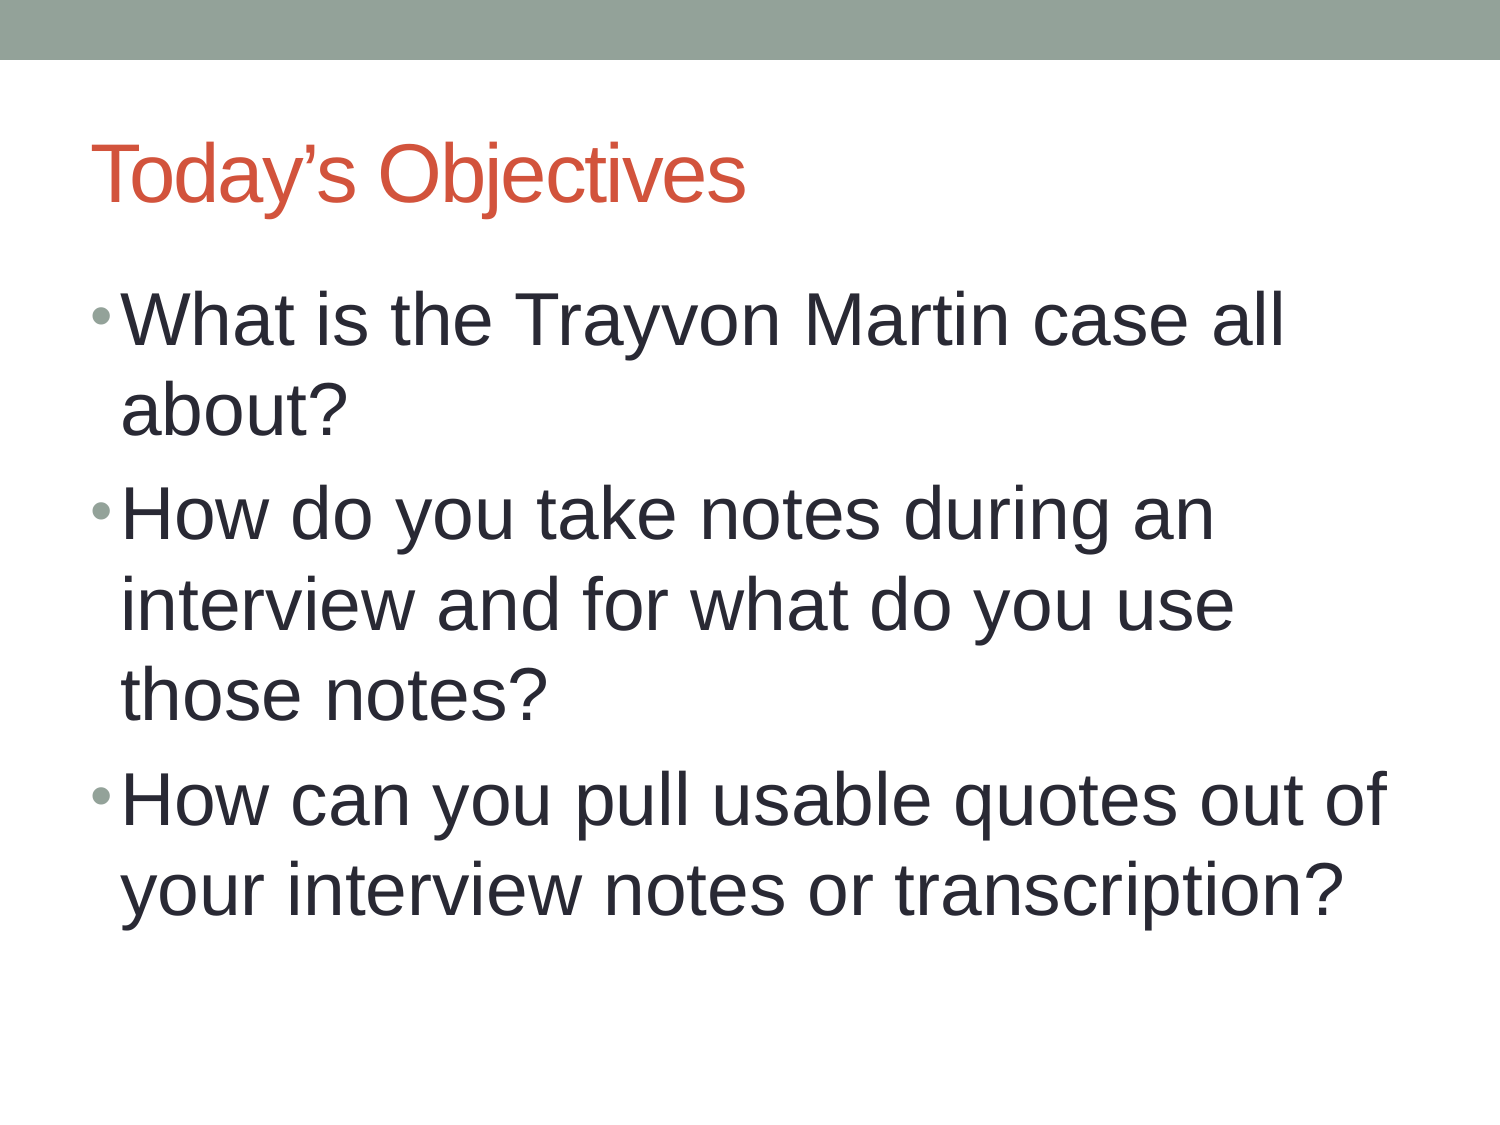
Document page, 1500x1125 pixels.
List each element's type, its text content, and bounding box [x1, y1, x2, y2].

title Today’s Objectives [75, 87, 1425, 250]
list What is the Trayvon Martin case all about? How do you take notes during an interview and for what do you use those notes? How can you pull usable quotes out of your interview notes or transcription? [75, 262, 1425, 1063]
